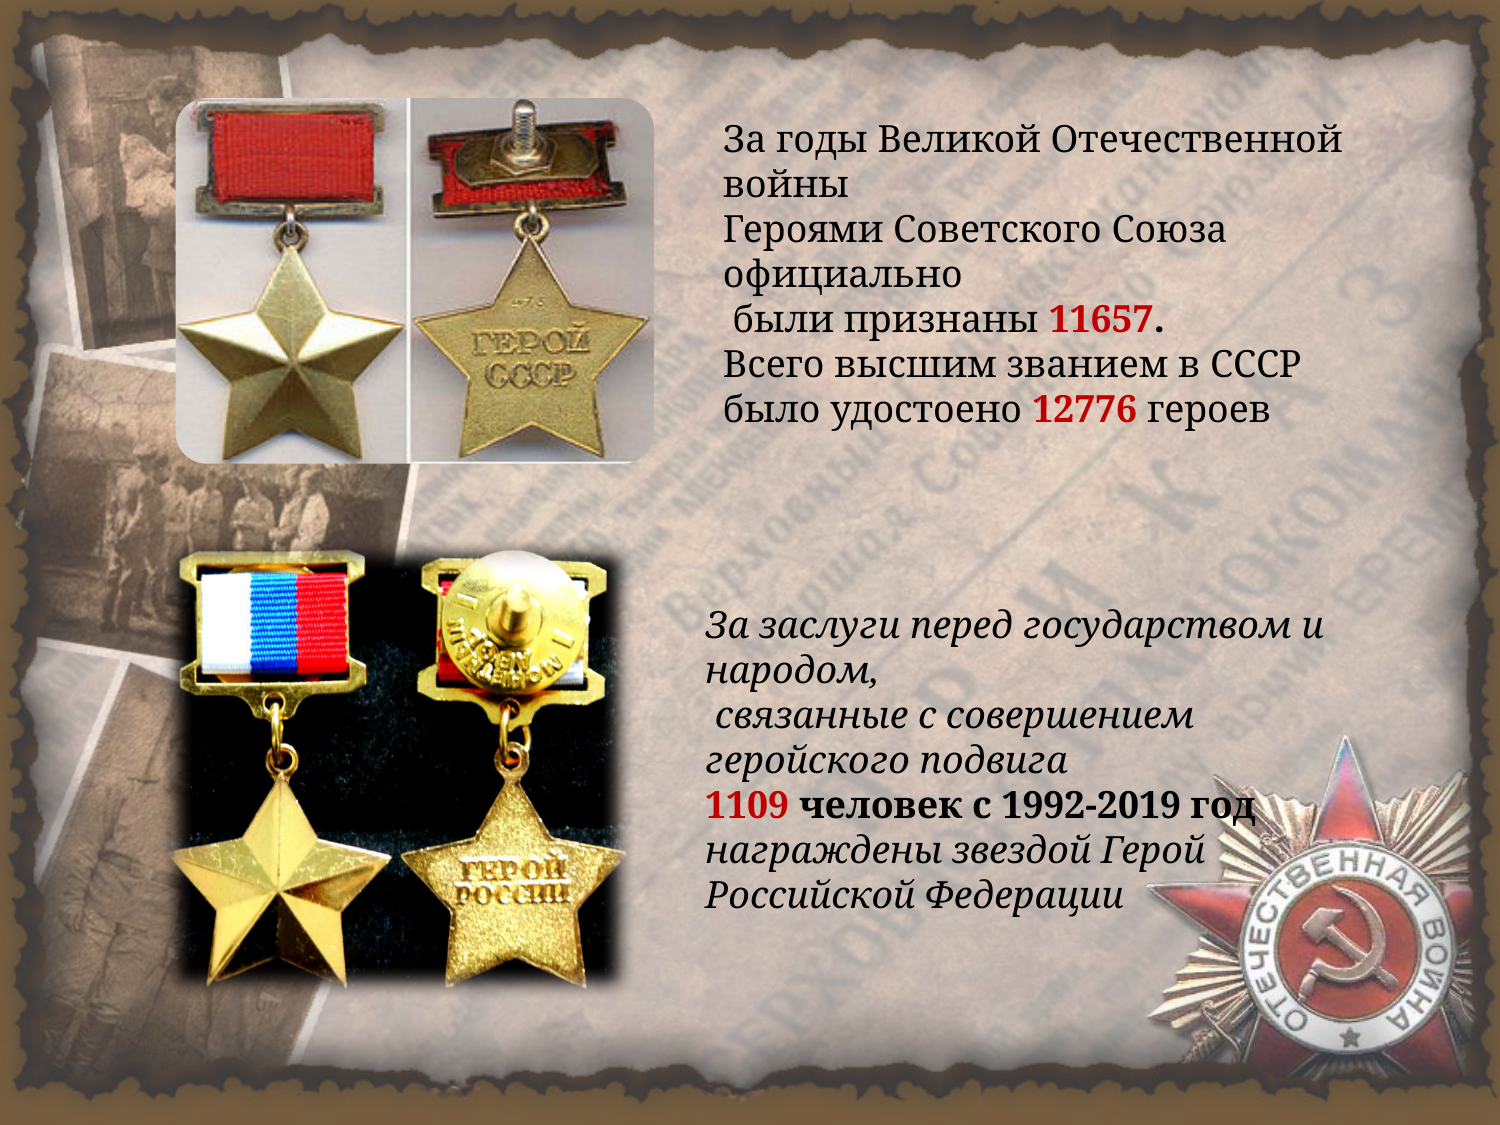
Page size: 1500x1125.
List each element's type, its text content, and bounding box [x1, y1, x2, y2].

picture [159, 537, 636, 1000]
text_box За заслуги перед государством и народом, связанные с совершением геройского подвига 1109 человек с 1992-2019 год награждены звездой Герой Российской Федерации [690, 593, 1341, 1013]
text_box За годы Великой Отечественной войны Героями Советского Союза официально были признаны 11657. Всего высшим званием в СССР было удостоено 12776 героев [708, 108, 1421, 528]
picture [175, 98, 655, 464]
